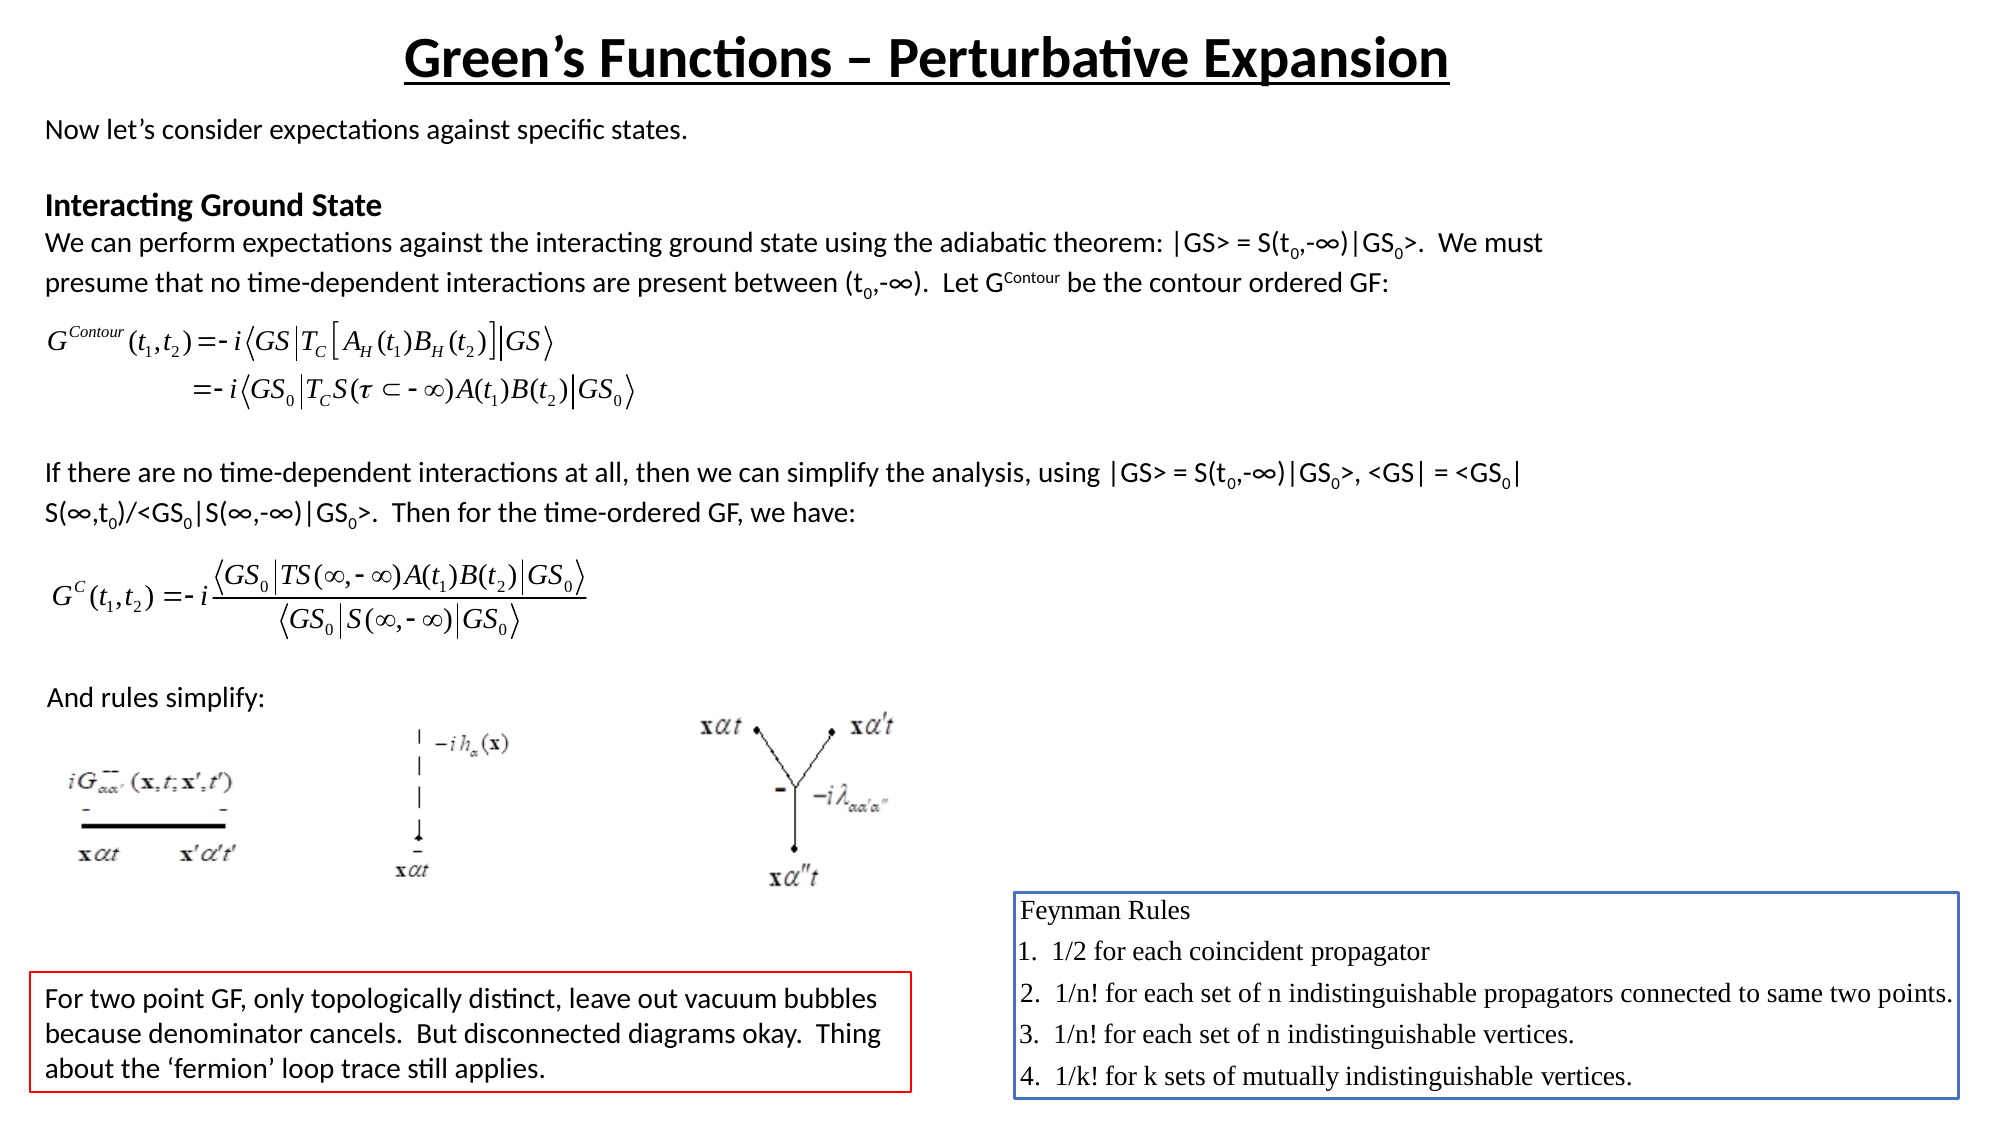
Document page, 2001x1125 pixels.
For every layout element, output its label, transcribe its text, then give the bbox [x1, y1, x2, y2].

text_box For two point GF, only topologically distinct, leave out vacuum bubbles because denominator cancels. But disconnected diagrams okay. Thing about the ‘fermion’ loop trace still applies. [30, 972, 911, 1092]
text_box Green’s Functions – Perturbative Expansion [389, 12, 1567, 97]
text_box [48, 554, 592, 645]
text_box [671, 689, 965, 927]
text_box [43, 743, 297, 926]
text_box And rules simplify: [32, 671, 281, 722]
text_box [1015, 893, 1957, 1097]
text_box Interacting Ground State We can perform expectations against the interacting ground state using the adiabatic theorem: |GS> = S(t0,-∞)|GS0>. We must presume that no time-dependent interactions are present between (t0,-∞). Let GContour be the contour ordered GF: [30, 175, 1621, 311]
text_box If there are no time-dependent interactions at all, then we can simplify the analysis, using |GS> = S(t0,-∞)|GS0>, <GS| = <GS0| S(∞,t0)/<GS0|S(∞,-∞)|GS0>. Then for the time-ordered GF, we have: [30, 446, 1621, 541]
text_box Now let’s consider expectations against specific states. [30, 103, 1881, 153]
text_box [322, 711, 592, 934]
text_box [43, 319, 641, 415]
